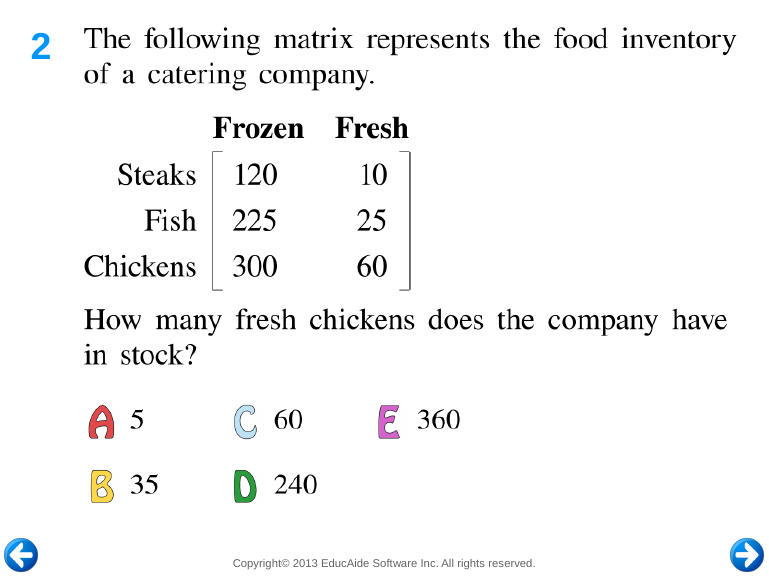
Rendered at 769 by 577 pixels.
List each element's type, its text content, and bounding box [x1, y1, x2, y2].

picture [226, 402, 265, 441]
picture [82, 467, 121, 506]
text_box 2 [0, 14, 82, 75]
picture [226, 467, 265, 506]
picture [127, 407, 180, 435]
picture [81, 25, 748, 370]
picture [271, 407, 323, 435]
picture [1, 536, 40, 574]
picture [369, 402, 408, 441]
picture [82, 402, 121, 441]
picture [414, 407, 467, 435]
text_box Copyright© 2013 EducAide Software Inc. All rights reserved. [45, 548, 722, 576]
picture [127, 472, 180, 499]
picture [728, 536, 766, 574]
picture [271, 472, 323, 499]
